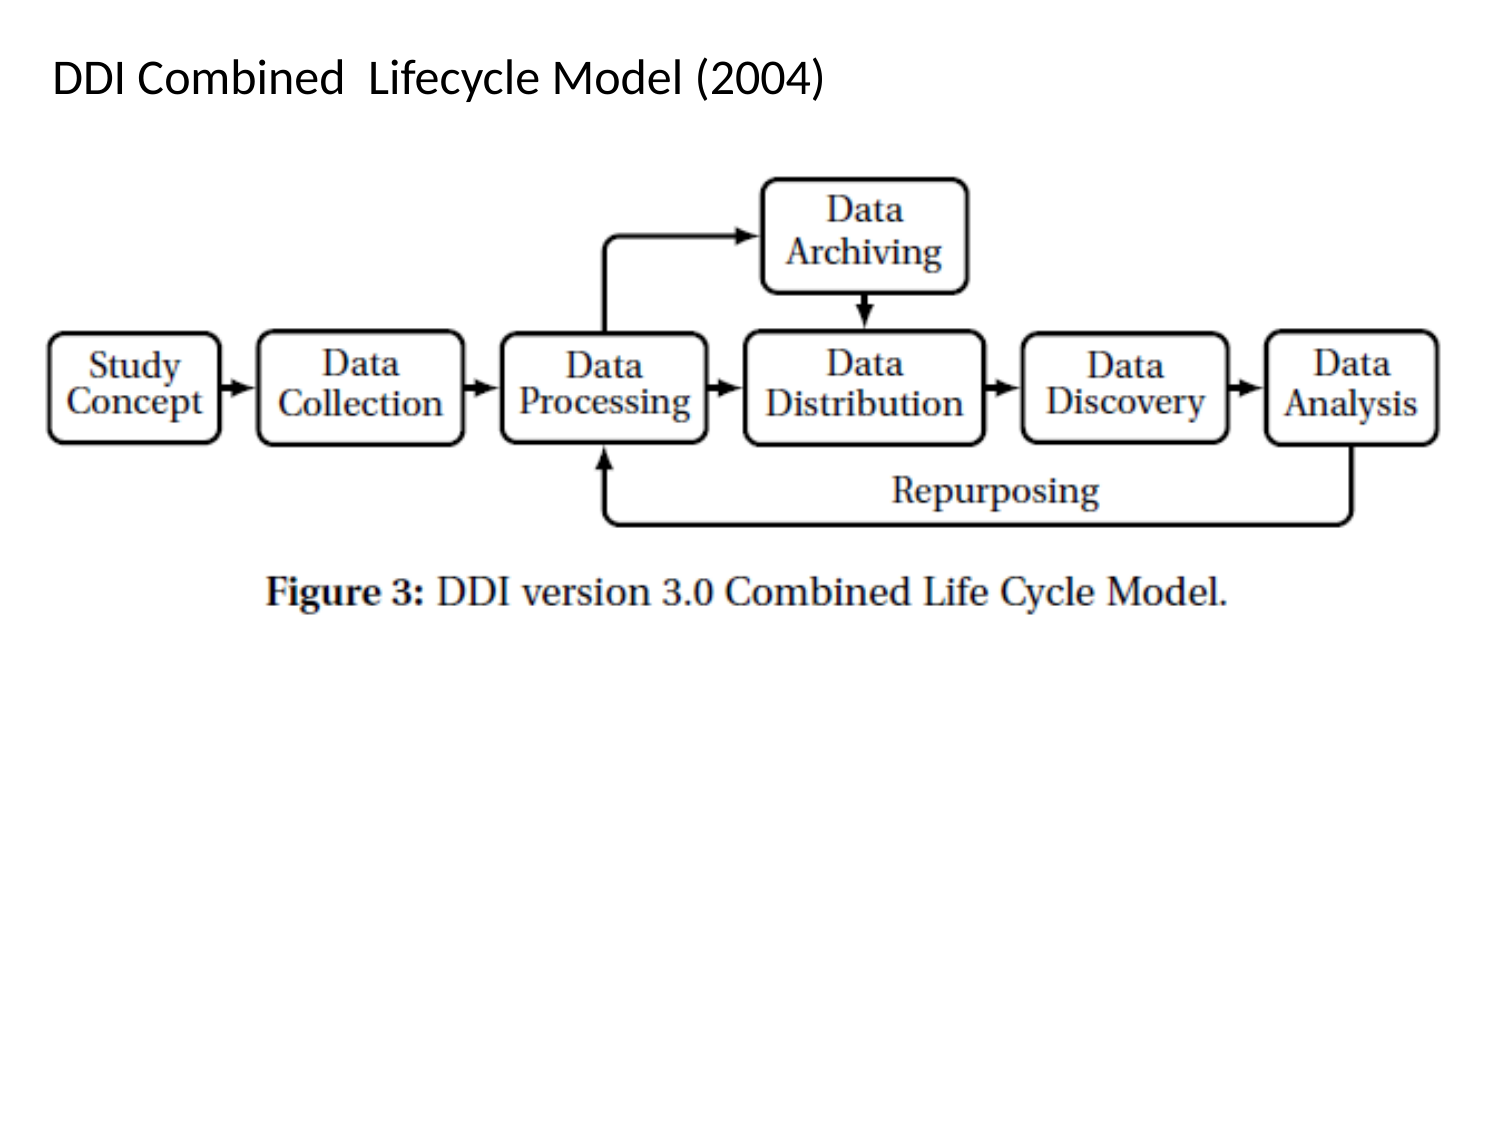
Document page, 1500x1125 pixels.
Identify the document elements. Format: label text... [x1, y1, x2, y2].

text_box DDI Combined Lifecycle Model (2004) [37, 37, 950, 113]
picture [24, 162, 1463, 635]
